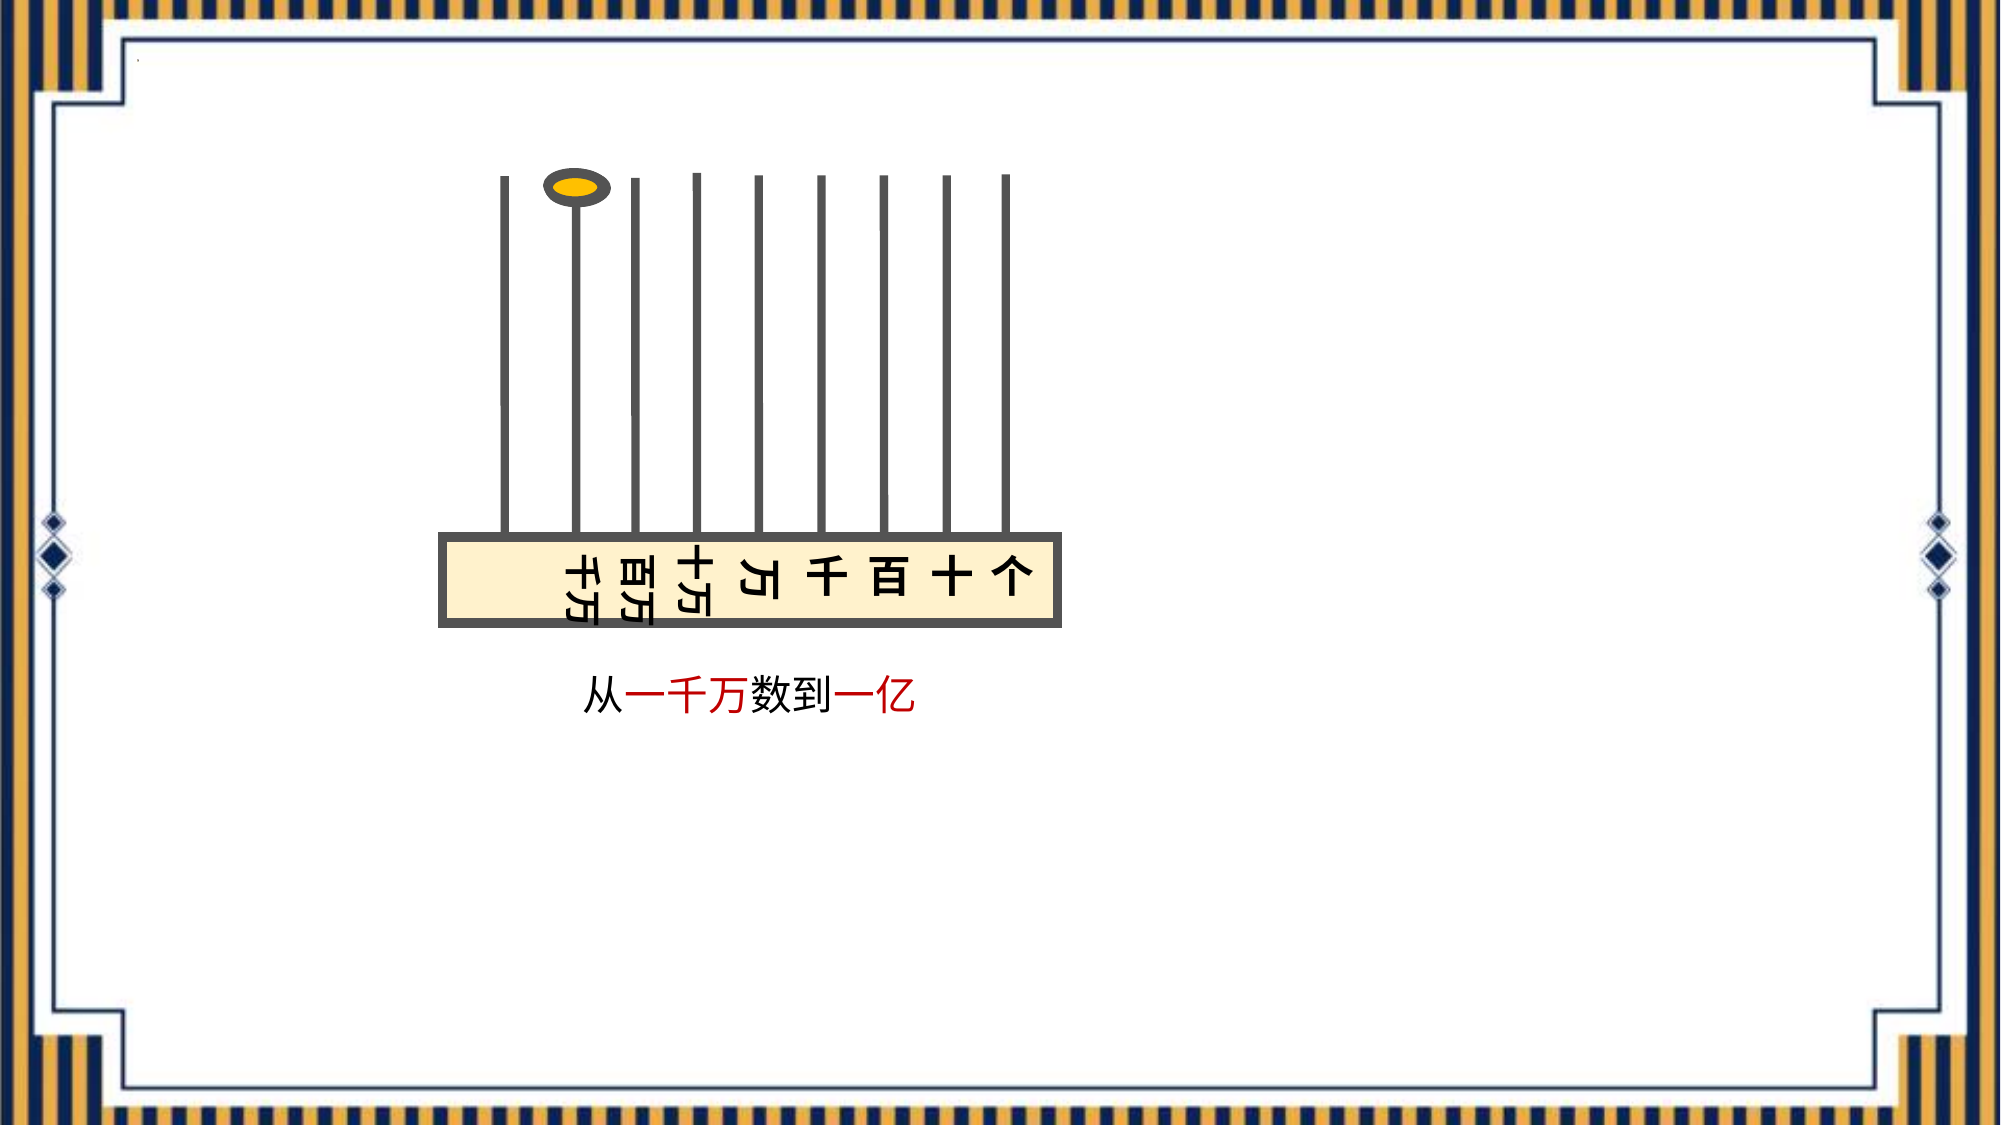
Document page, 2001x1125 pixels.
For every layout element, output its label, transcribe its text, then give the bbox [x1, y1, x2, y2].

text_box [442, 172, 1058, 671]
text_box 从一千万数到一亿 [526, 671, 973, 726]
picture [0, 0, 2001, 1125]
